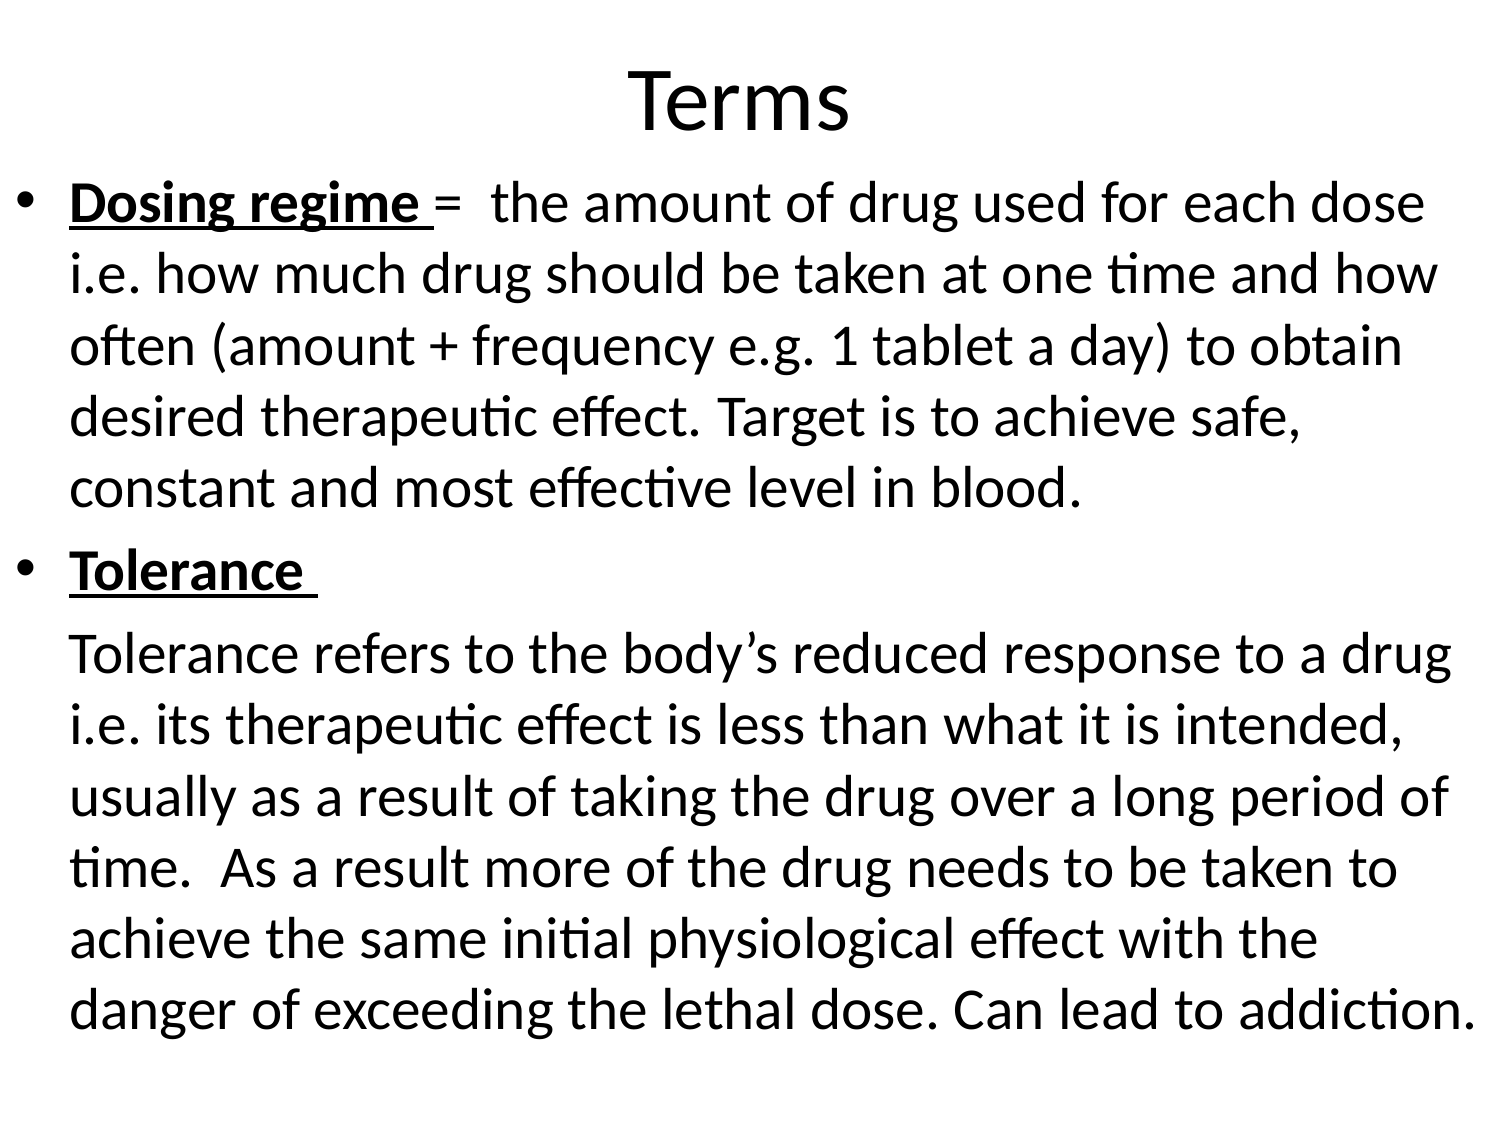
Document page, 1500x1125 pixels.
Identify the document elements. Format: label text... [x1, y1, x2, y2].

title Terms [75, 0, 1425, 155]
list Dosing regime = the amount of drug used for each dose i.e. how much drug should be taken at one time and how often (amount + frequency e.g. 1 tablet a day) to obtain desired therapeutic effect. Target is to achieve safe, constant and most effective level in blood. Tolerance Tolerance refers to the body’s reduced response to a drug i.e. its therapeutic effect is less than what it is intended, usually as a result of taking the drug over a long period of time. As a result more of the drug needs to be taken to achieve the same initial physiological effect with the danger of exceeding the lethal dose. Can lead to addiction. [0, 155, 1500, 1125]
